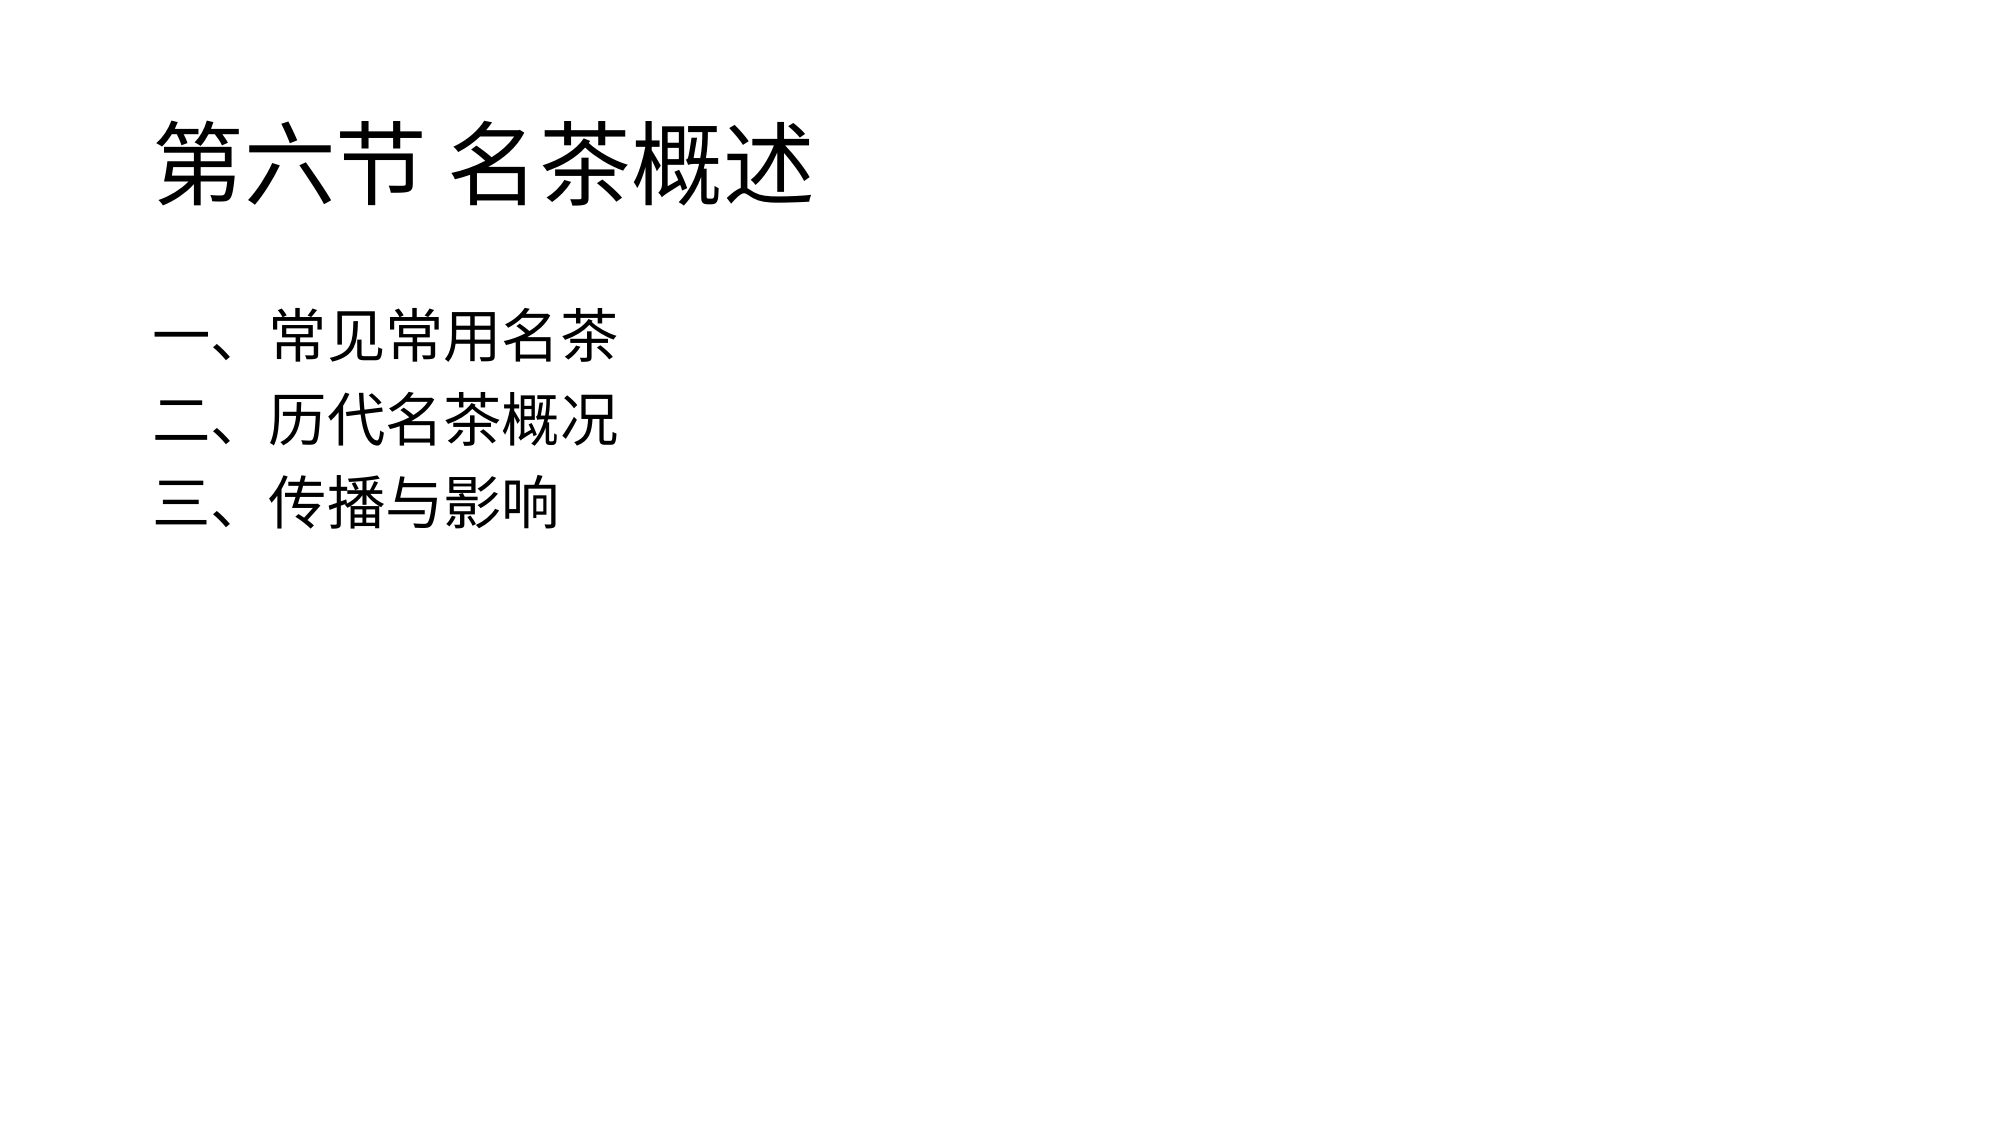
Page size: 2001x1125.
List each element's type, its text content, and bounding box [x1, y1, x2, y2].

title 第六节 名茶概述 [137, 59, 1863, 278]
list 一、常见常用名茶 二、历代名茶概况 三、传播与影响 [137, 299, 1863, 1014]
